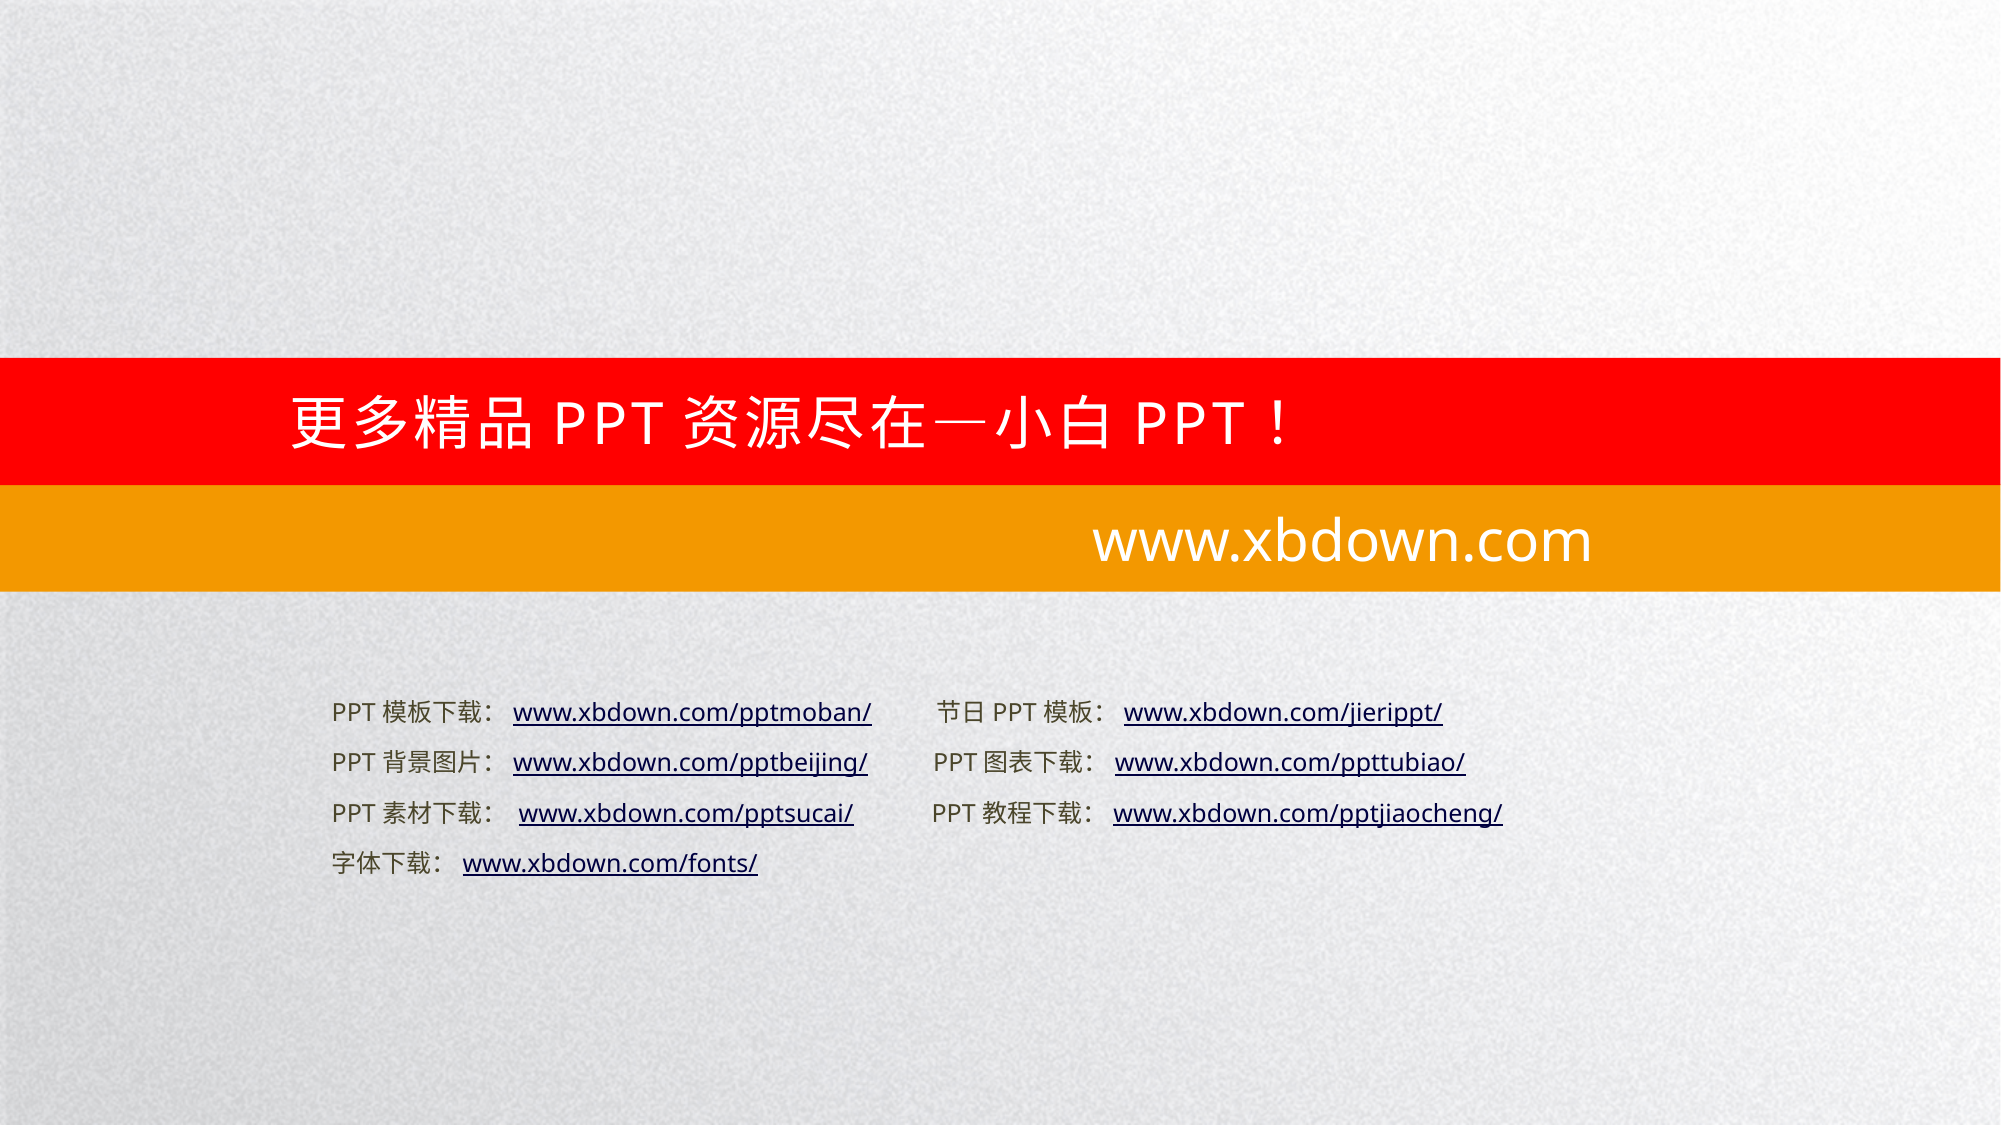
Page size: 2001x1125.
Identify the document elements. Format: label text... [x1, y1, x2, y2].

picture [0, 0, 2001, 356]
text_box www.xbdown.com [0, 487, 2001, 594]
text_box 更多精品PPT资源尽在—小白PPT！ [0, 356, 2001, 487]
picture [0, 594, 2001, 1125]
text_box PPT模板下载：www.xbdown.com/pptmoban/ 节日PPT模板：www.xbdown.com/jierippt/ PPT背景图片：www.xbdown.com/pptbeijing/ PPT图表下载：www.xbdown.com/ppttubiao/ PPT素材下载： www.xbdown.com/pptsucai/ PPT教程下载：www.xbdown.com/pptjiaocheng/ 字体下载：www.xbdown.com/fonts/ [316, 642, 1689, 920]
